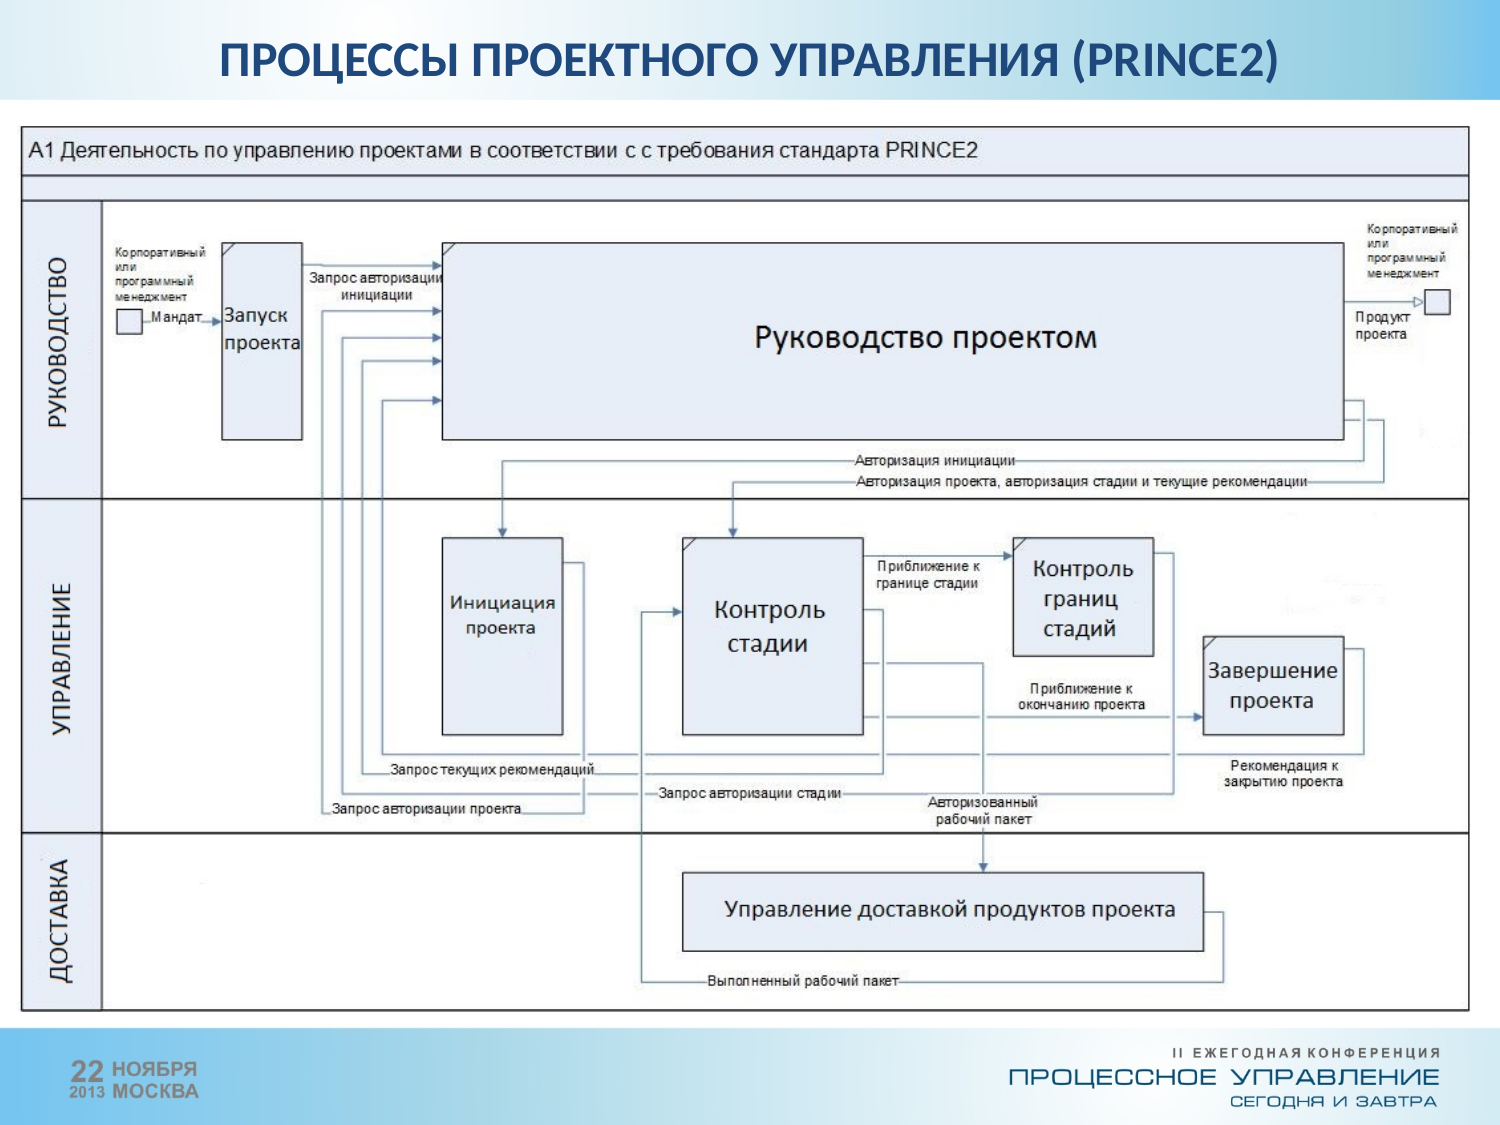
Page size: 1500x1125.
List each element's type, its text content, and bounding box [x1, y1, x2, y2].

picture [0, 0, 1500, 1125]
list ПРОЦЕССЫ ПРОЕКТНОГО УПРАВЛЕНИЯ (PRINCE2) [29, 19, 1471, 107]
